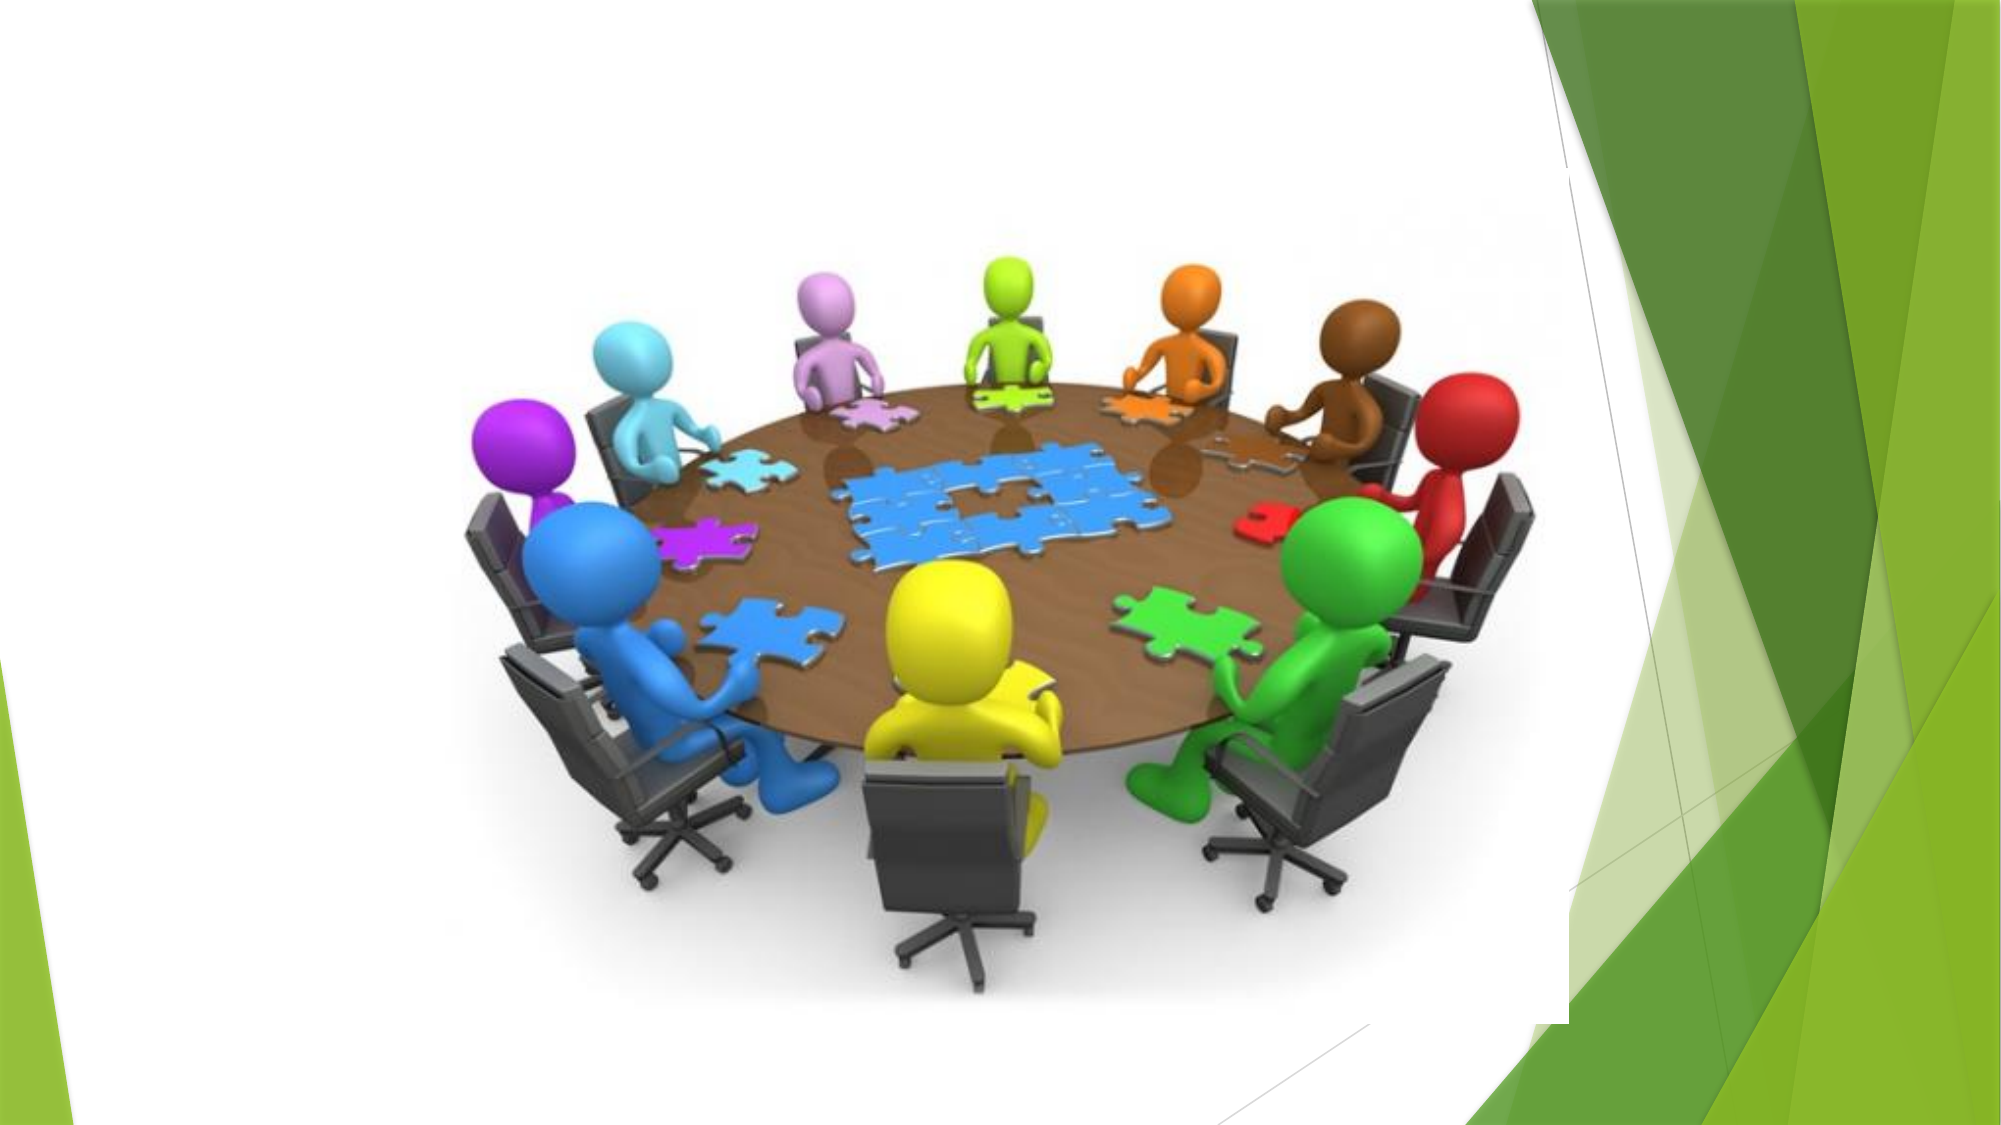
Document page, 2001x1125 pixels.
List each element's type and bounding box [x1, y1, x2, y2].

picture [430, 168, 1570, 1025]
